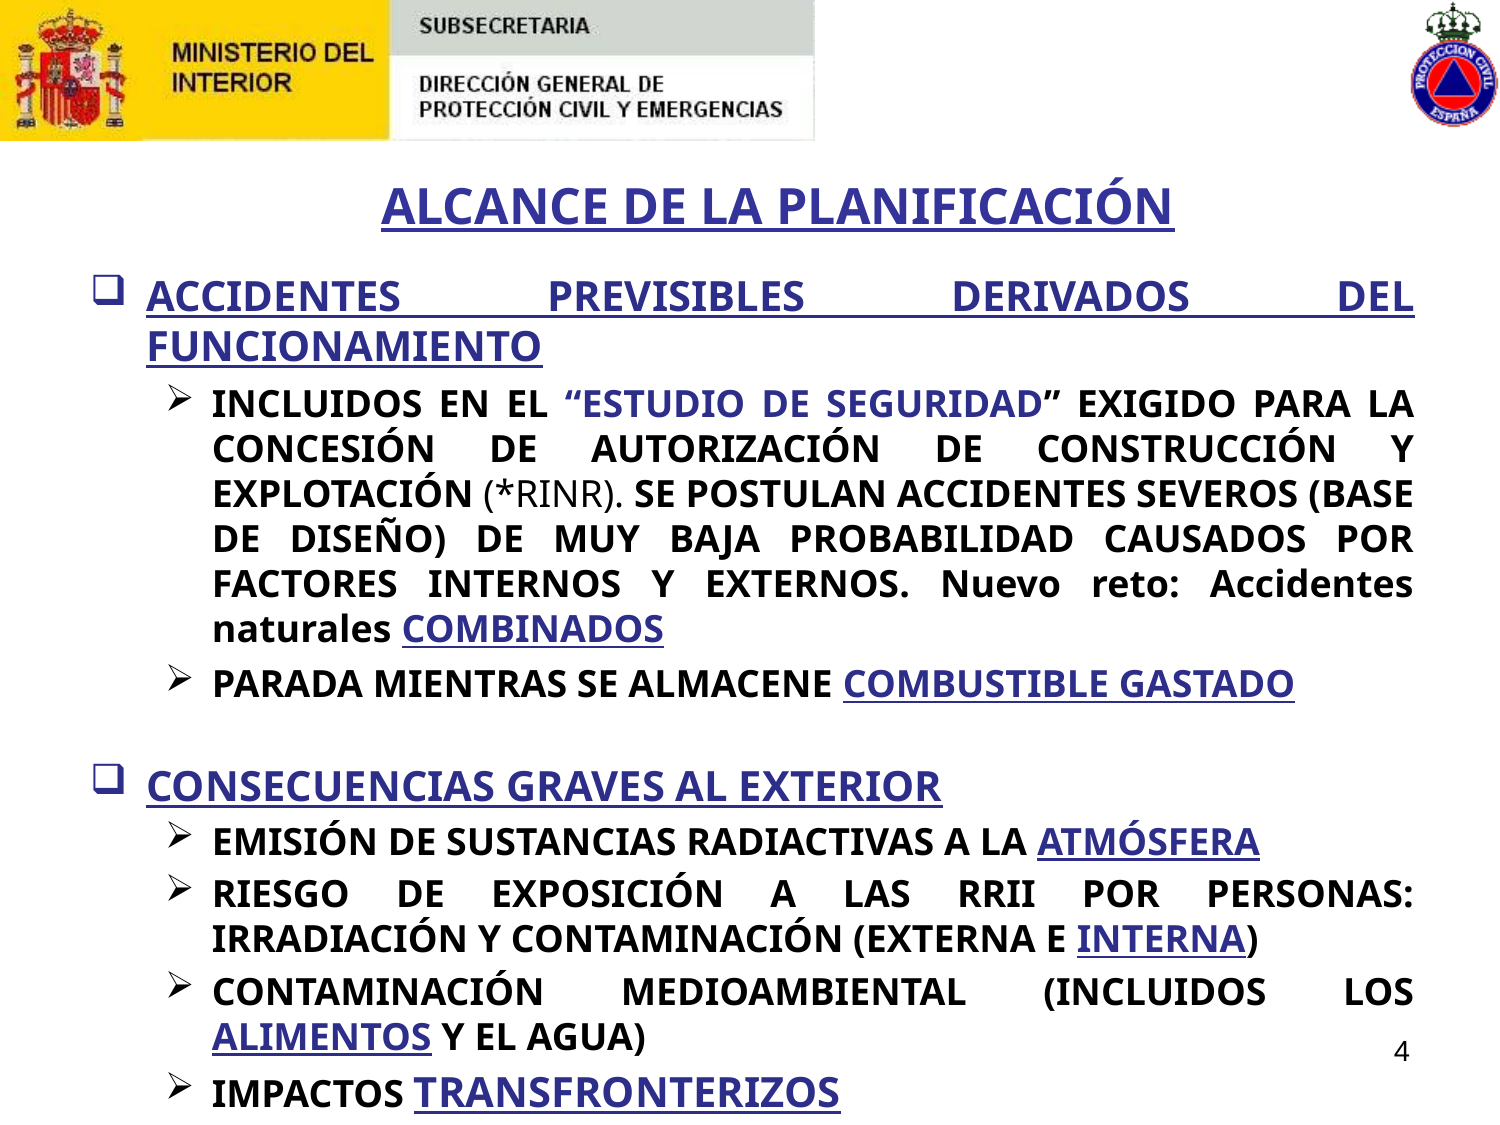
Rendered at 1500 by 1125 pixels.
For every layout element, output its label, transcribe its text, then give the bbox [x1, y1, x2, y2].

slide_number 4 [1074, 1032, 1426, 1103]
list ACCIDENTES PREVISIBLES DERIVADOS DEL FUNCIONAMIENTO INCLUIDOS EN EL “ESTUDIO DE SEGURIDAD” EXIGIDO PARA LA CONCESIÓN DE AUTORIZACIÓN DE CONSTRUCCIÓN Y EXPLOTACIÓN (*RINR). SE POSTULAN ACCIDENTES SEVEROS (BASE DE DISEÑO) DE MUY BAJA PROBABILIDAD CAUSADOS POR FACTORES INTERNOS Y EXTERNOS. Nuevo reto: Accidentes naturales COMBINADOS PARADA MIENTRAS SE ALMACENE COMBUSTIBLE GASTADO CONSECUENCIAS GRAVES AL EXTERIOR EMISIÓN DE SUSTANCIAS RADIACTIVAS A LA ATMÓSFERA RIESGO DE EXPOSICIÓN A LAS RRII POR PERSONAS: IRRADIACIÓN Y CONTAMINACIÓN (EXTERNA E INTERNA) CONTAMINACIÓN MEDIOAMBIENTAL (INCLUIDOS LOS ALIMENTOS Y EL AGUA) IMPACTOS TRANSFRONTERIZOS *RINR: Reglamento de Instalaciones Nucleares y Radiactivas [74, 262, 1430, 1032]
picture [0, 0, 815, 141]
title ALCANCE DE LA PLANIFICACIÓN [74, 140, 1426, 233]
picture [1408, 0, 1500, 132]
